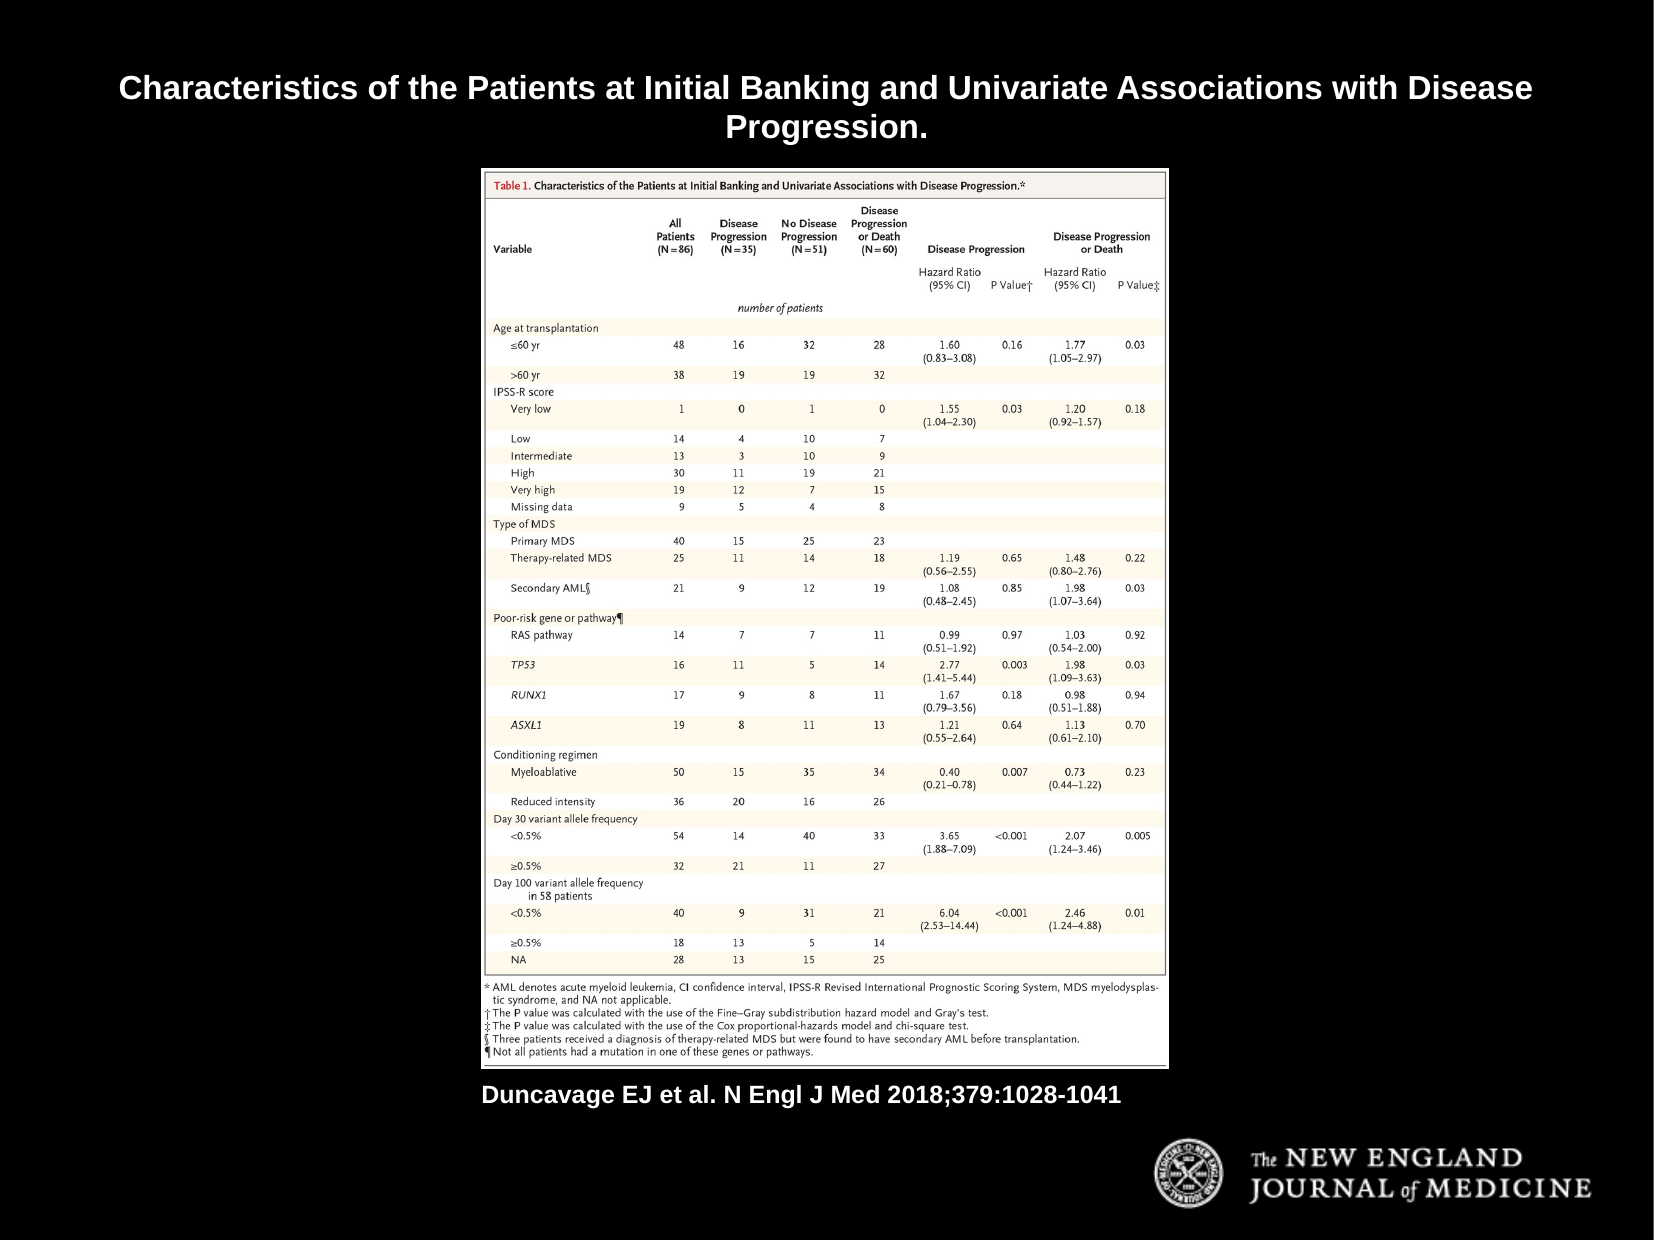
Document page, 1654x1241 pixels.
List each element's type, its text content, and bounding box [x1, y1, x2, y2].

text_box Duncavage EJ et al. N Engl J Med 2018;379:1028-1041 [481, 1079, 1169, 1109]
picture [1141, 1133, 1606, 1213]
picture [481, 168, 1169, 1069]
text_box Characteristics of the Patients at Initial Banking and Univariate Associations with Disease Progression. [58, 68, 1596, 147]
